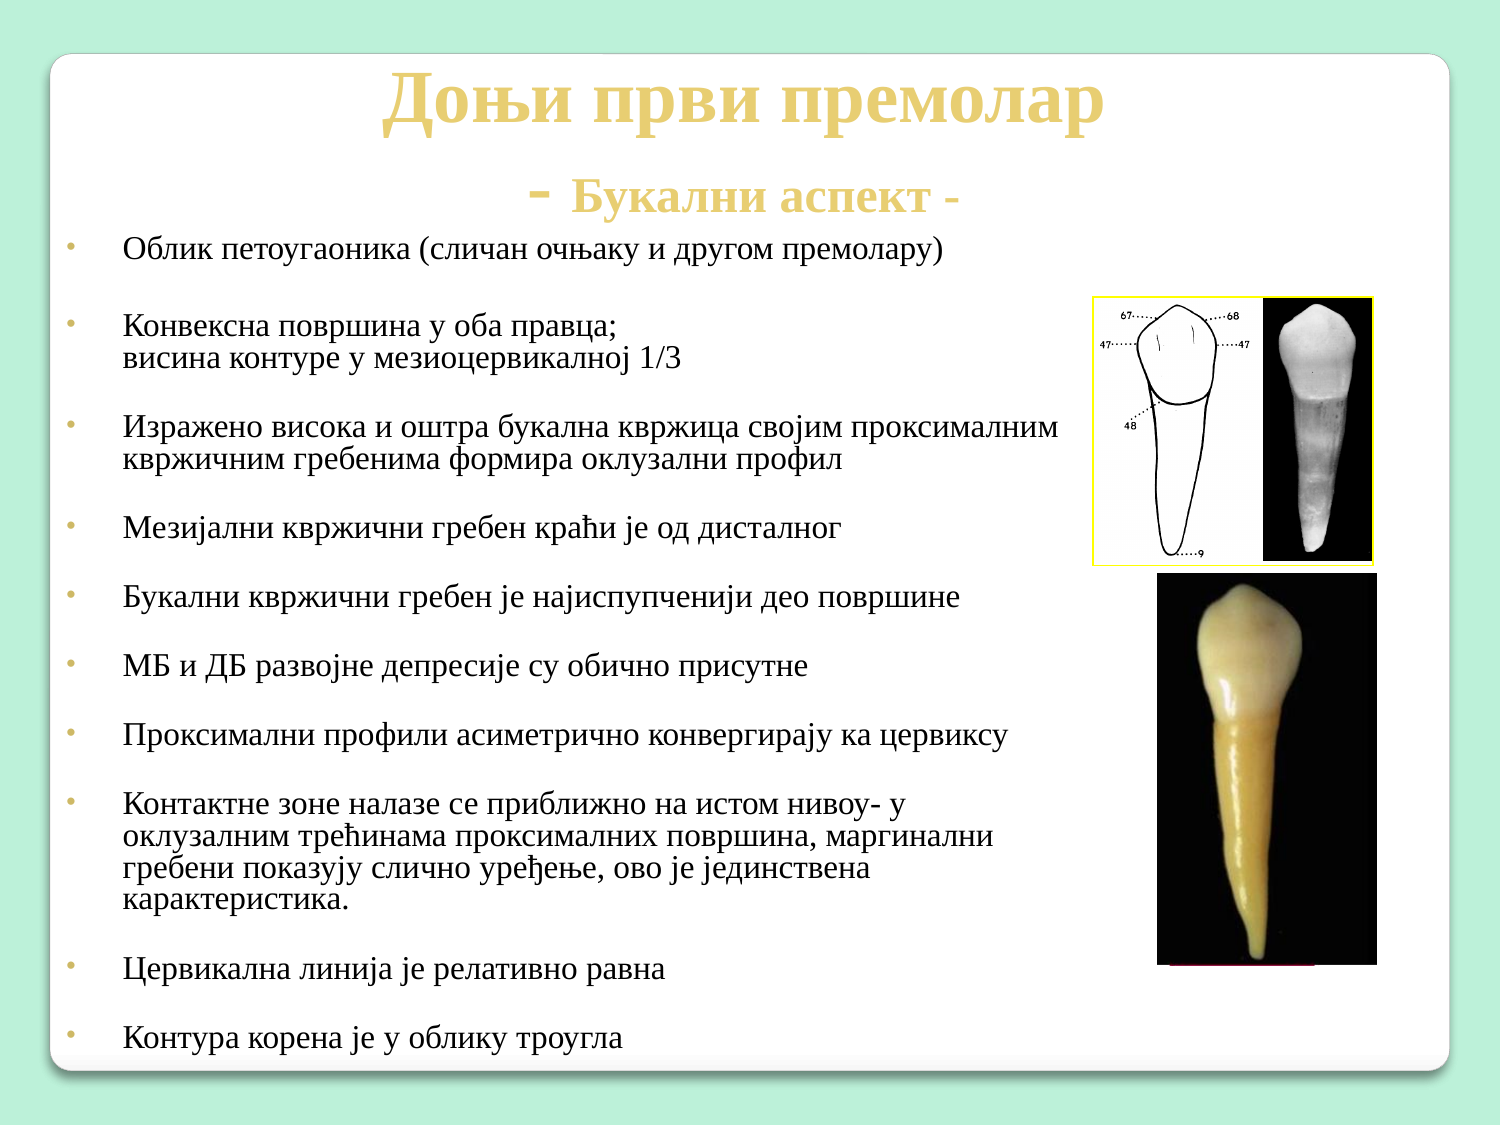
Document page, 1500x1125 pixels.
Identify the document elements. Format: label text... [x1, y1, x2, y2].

list Облик петоугаоника (сличан очњаку и другом премолару) Конвексна површина у оба правца; висина контуре у мезиоцервикалној 1/3 Изражено висока и оштра букална квржица својим проксималним квржичним гребенима формира оклузални профил Мезијални квржични гребен краћи је од дисталног Букални квржични гребен је најиспупченији део површине МБ и ДБ развојне депресије су обично присутне Проксимални профили асиметрично конвергирају ка цервиксу Контактне зоне налазе се приближно на истом нивоу- у оклузалним трећинама проксималних површина, маргинални гребени показују слично уређење, ово је јединствена карактеристика. Цервикална линија је релативно равна Контура корена је у облику троугла [55, 228, 1093, 1072]
title Доњи први премолар - Букални аспект - [103, 58, 1385, 234]
picture [1093, 297, 1373, 565]
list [1157, 572, 1377, 966]
